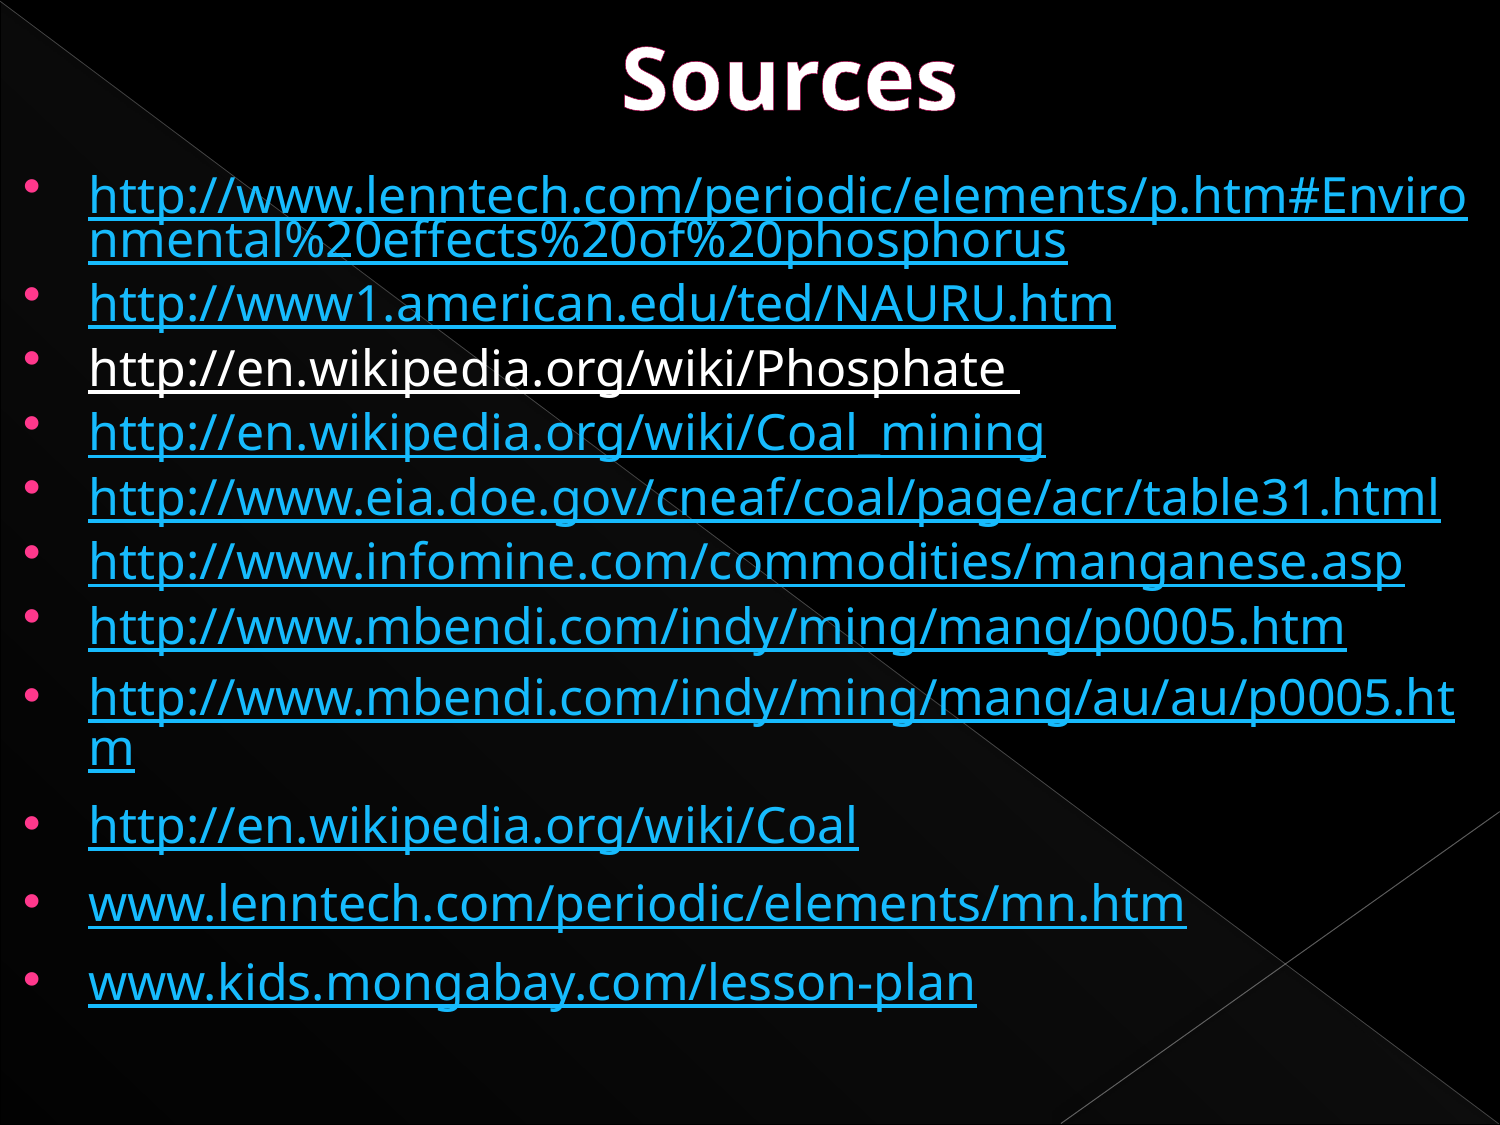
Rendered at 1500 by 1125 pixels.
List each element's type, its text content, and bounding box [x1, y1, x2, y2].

title Sources [0, 0, 1500, 150]
list http://www.lenntech.com/periodic/elements/p.htm#Environmental%20effects%20of%20phosphorus http://www1.american.edu/ted/NAURU.htm http://en.wikipedia.org/wiki/Phosphate http://en.wikipedia.org/wiki/Coal_mining http://www.eia.doe.gov/cneaf/coal/page/acr/table31.html http://www.infomine.com/commodities/manganese.asp http://www.mbendi.com/indy/ming/mang/p0005.htm http://www.mbendi.com/indy/ming/mang/au/au/p0005.htm http://en.wikipedia.org/wiki/Coal www.lenntech.com/periodic/elements/mn.htm www.kids.mongabay.com/lesson-plan [0, 162, 1500, 1125]
